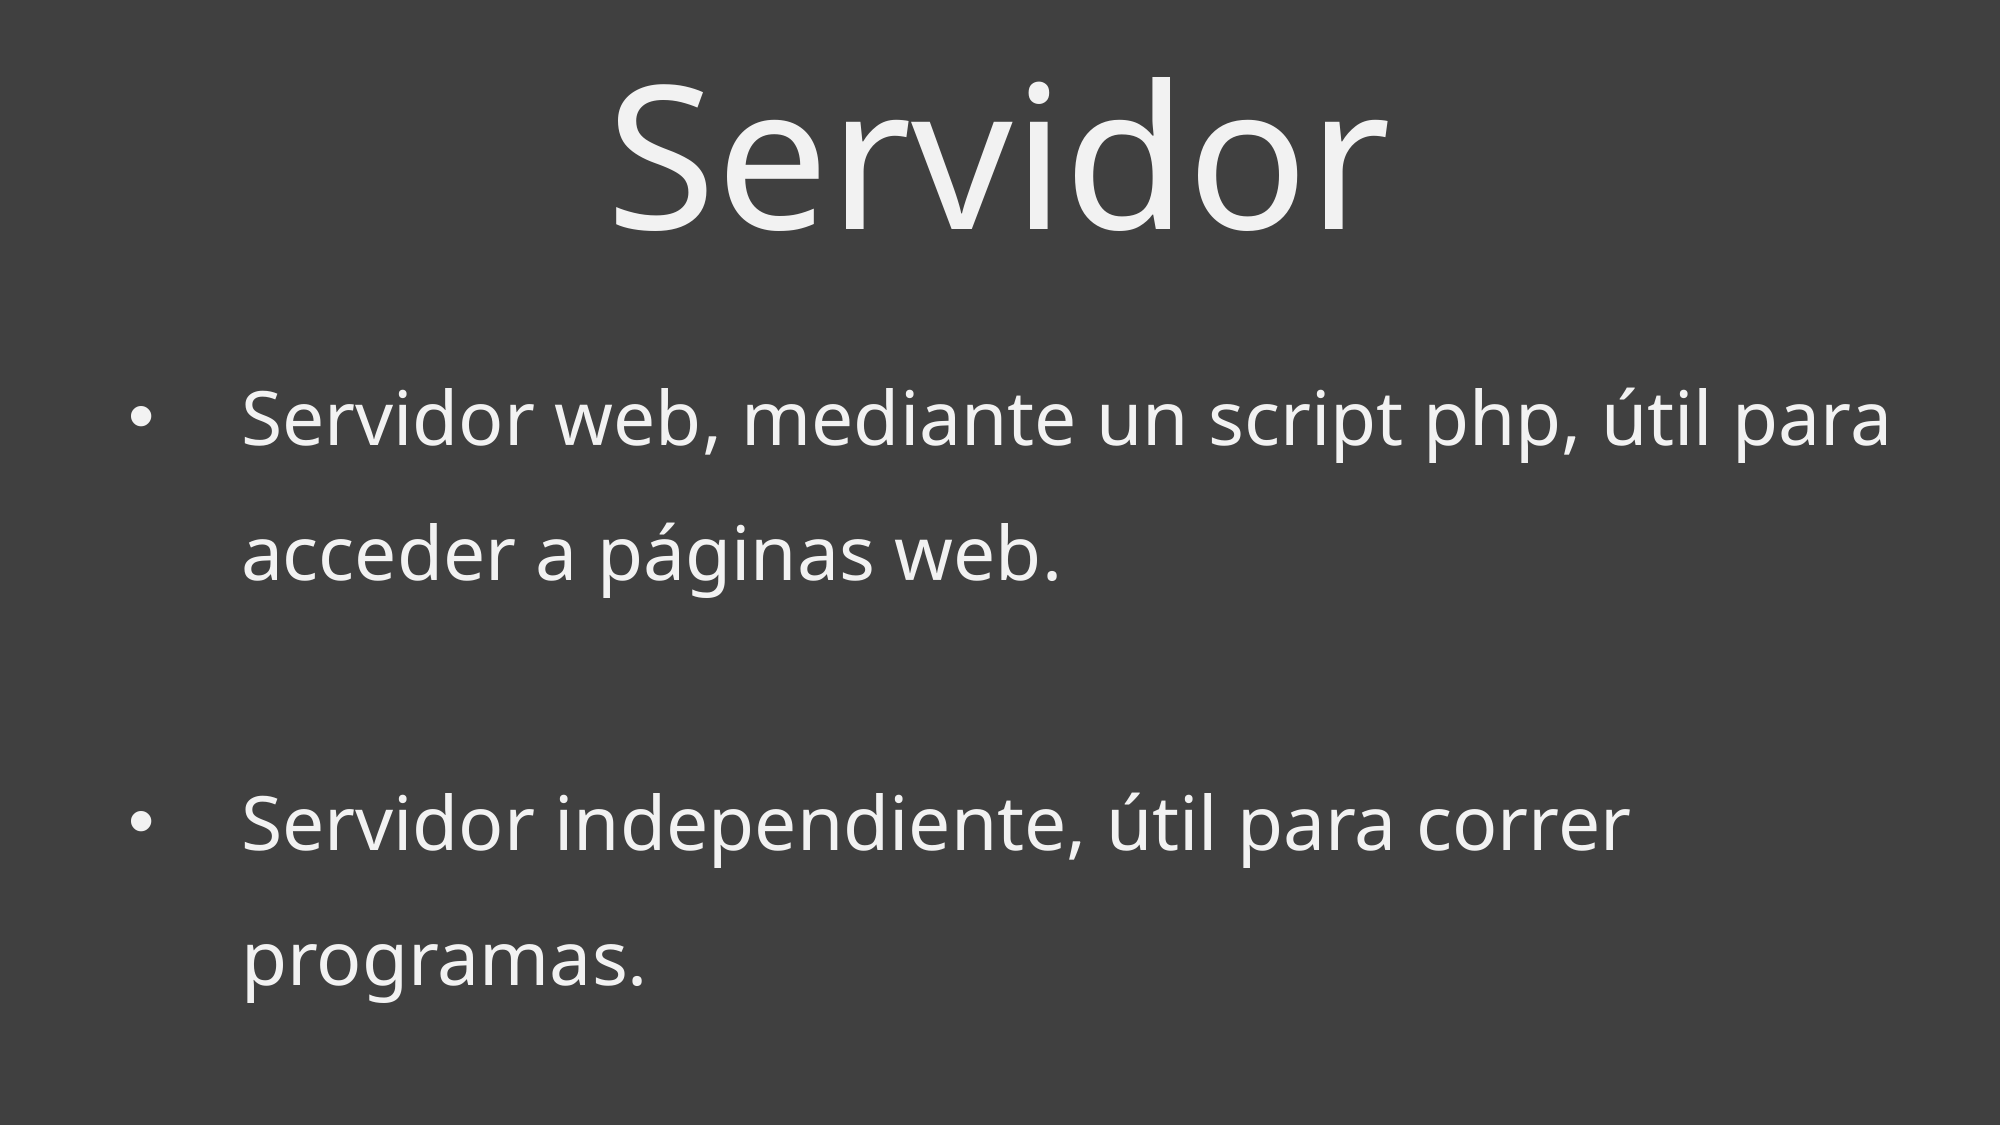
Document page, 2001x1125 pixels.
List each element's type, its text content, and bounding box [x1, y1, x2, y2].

text_box Servidor web, mediante un script php, útil para acceder a páginas web. Servidor independiente, útil para correr programas. [113, 324, 2000, 1002]
text_box Servidor [403, 0, 1596, 361]
